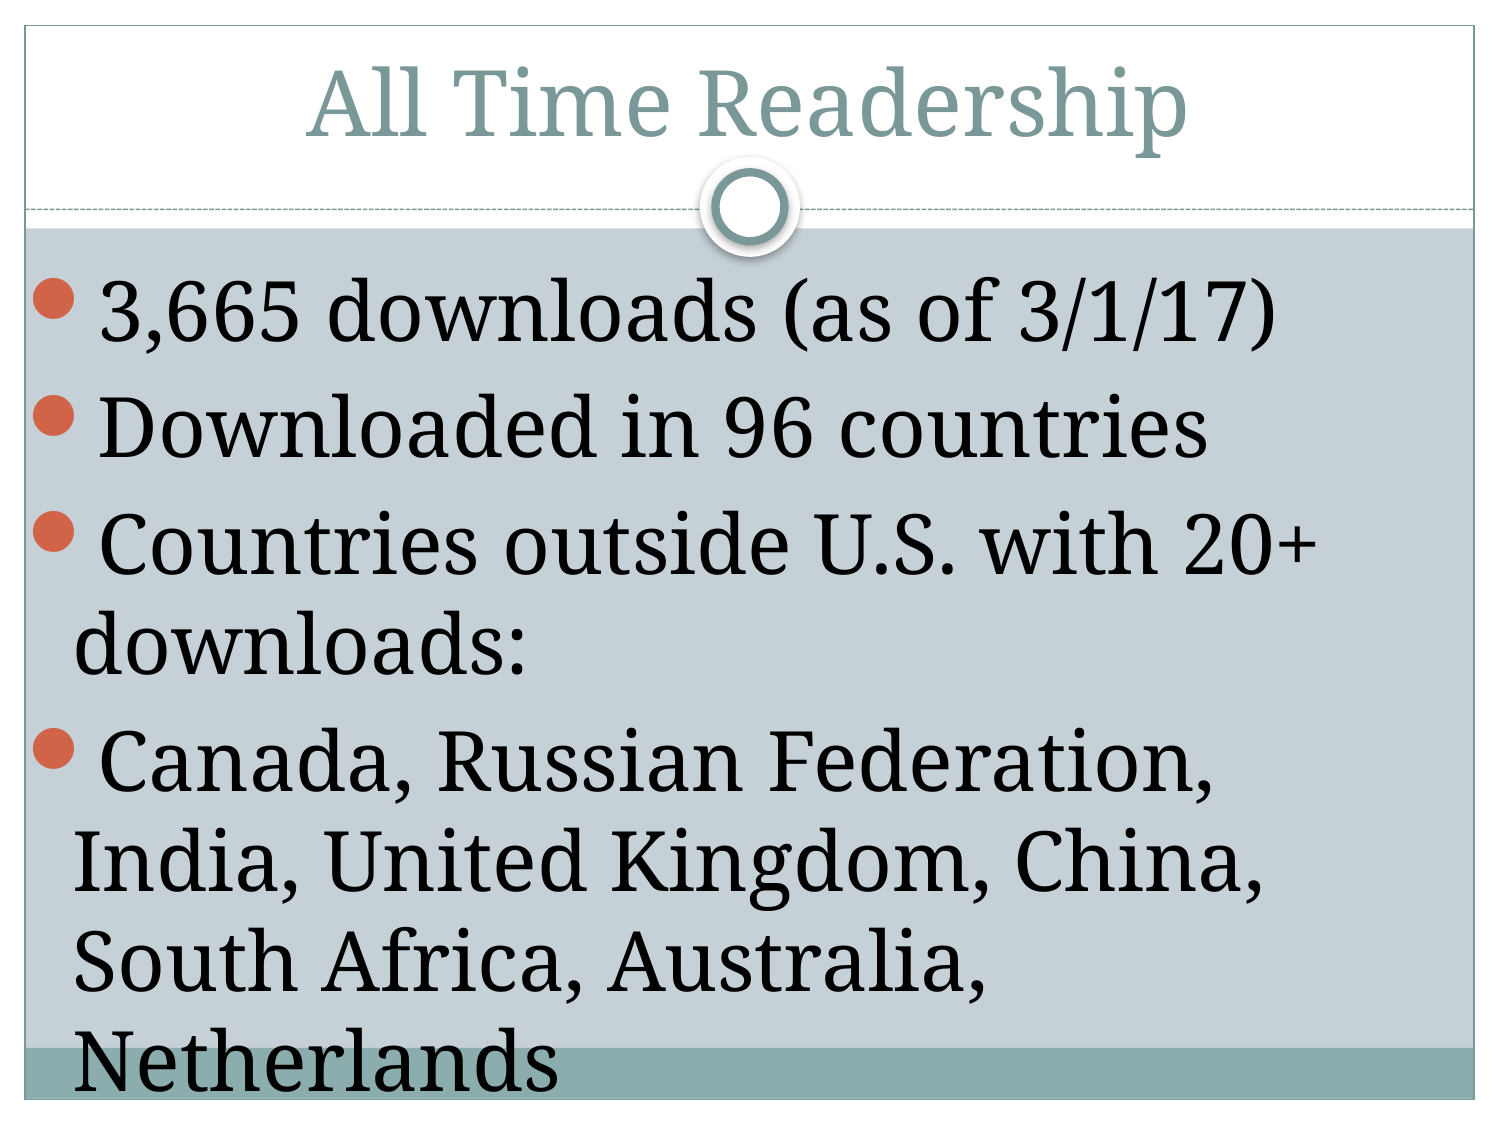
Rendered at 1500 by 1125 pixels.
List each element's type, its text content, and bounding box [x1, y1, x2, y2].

title All Time Readership [49, 37, 1450, 162]
list 3,665 downloads (as of 3/1/17) Downloaded in 96 countries Countries outside U.S. with 20+ downloads: Canada, Russian Federation, India, United Kingdom, China, South Africa, Australia, Netherlands [12, 250, 1475, 1001]
